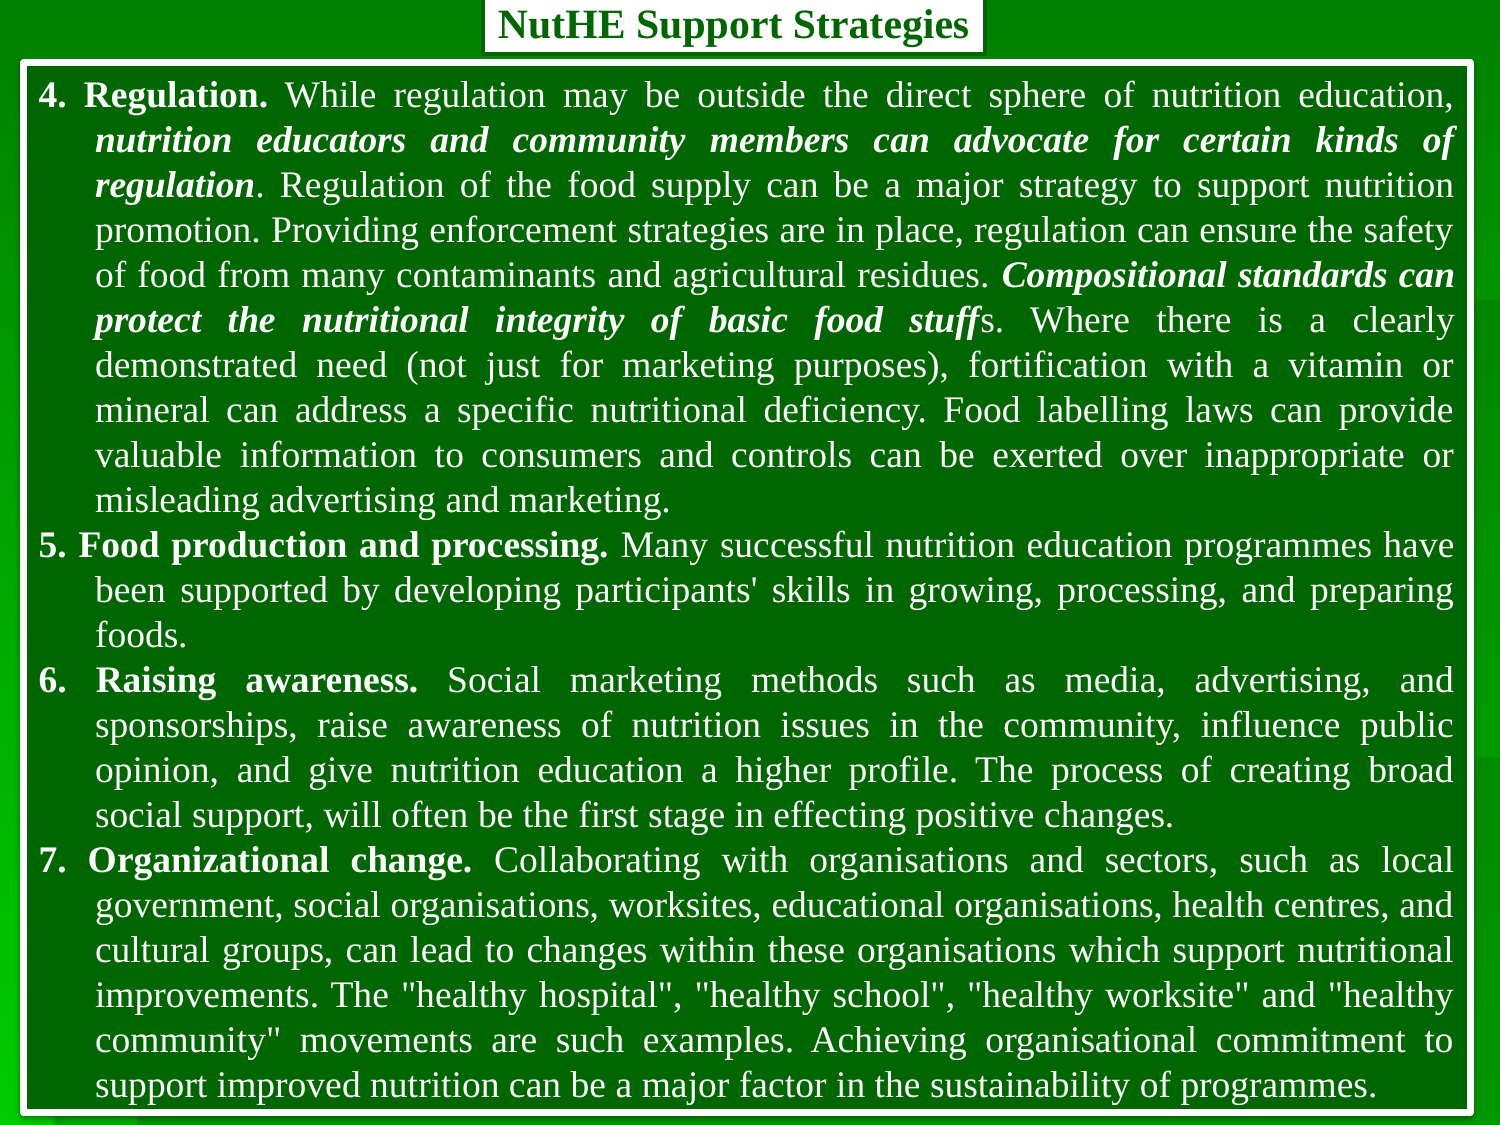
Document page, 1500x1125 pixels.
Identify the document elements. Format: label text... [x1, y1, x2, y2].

text_box 4. Regulation. While regulation may be outside the direct sphere of nutrition education, nutrition educators and community members can advocate for certain kinds of regulation. Regulation of the food supply can be a major strategy to support nutrition promotion. Providing enforcement strategies are in place, regulation can ensure the safety of food from many contaminants and agricultural residues. Compositional standards can protect the nutritional integrity of basic food stuffs. Where there is a clearly demonstrated need (not just for marketing purposes), fortification with a vitamin or mineral can address a specific nutritional deficiency. Food labelling laws can provide valuable information to consumers and controls can be exerted over inappropriate or misleading advertising and marketing. 5. Food production and processing. Many successful nutrition education programmes have been supported by developing participants' skills in growing, processing, and preparing foods. 6. Raising awareness. Social marketing methods such as media, advertising, and sponsorships, raise awareness of nutrition issues in the community, influence public opinion, and give nutrition education a higher profile. The process of creating broad social support, will often be the first stage in effecting positive changes. 7. Organizational change. Collaborating with organisations and sectors, such as local government, social organisations, worksites, educational organisations, health centres, and cultural groups, can lead to changes within these organisations which support nutritional improvements. The "healthy hospital", "healthy school", "healthy worksite" and "healthy community" movements are such examples. Achieving organisational commitment to support improved nutrition can be a major factor in the sustainability of programmes. [20, 59, 1474, 1116]
text_box NutHE Support Strategies [481, 0, 987, 56]
